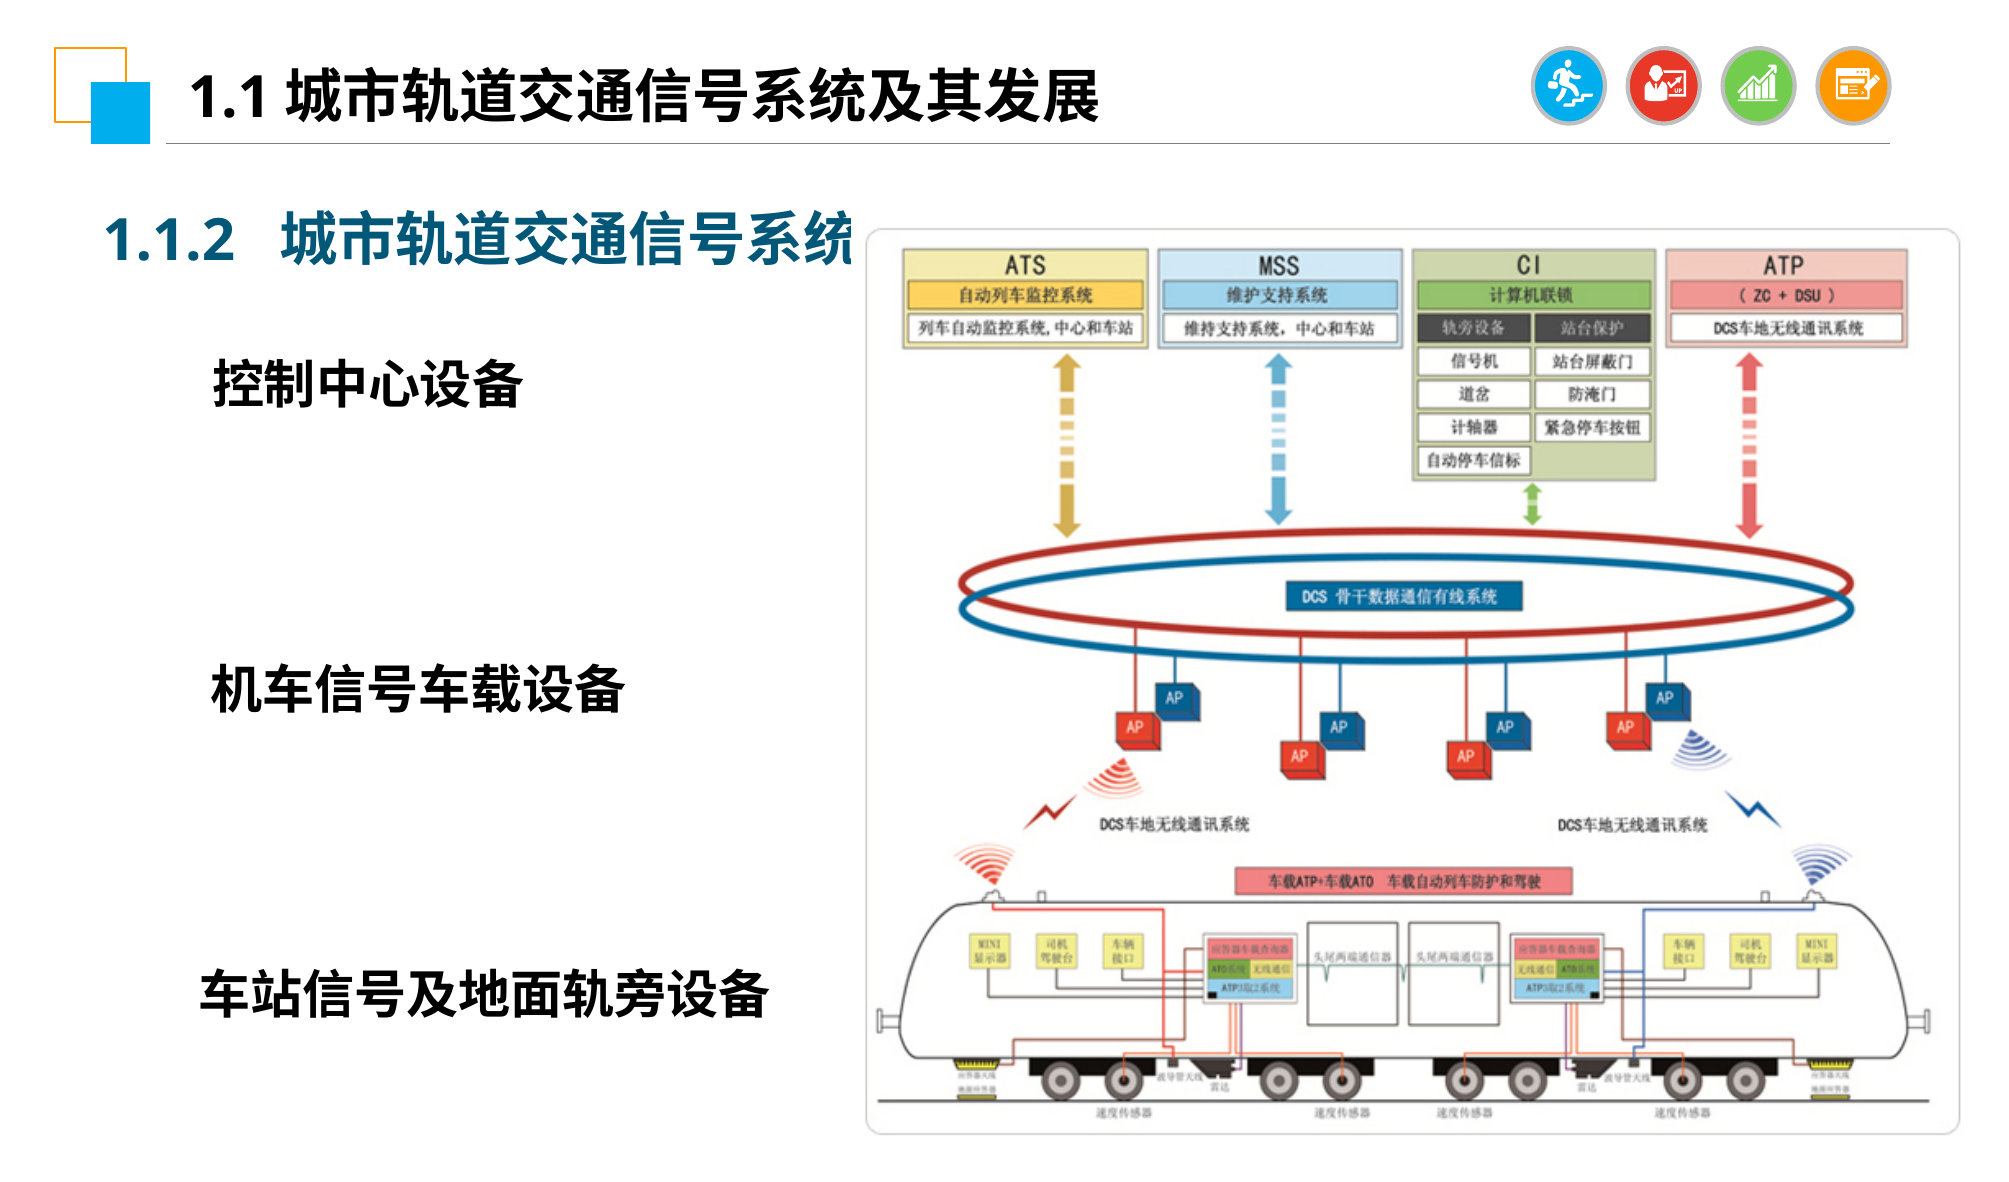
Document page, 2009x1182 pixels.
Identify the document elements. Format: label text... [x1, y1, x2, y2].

text_box 车站信号及地面轨旁设备 [183, 953, 805, 1032]
text_box 1.1.2 城市轨道交通信号系统 [81, 192, 883, 283]
text_box 1.1城市轨道交通信号系统及其发展 [173, 51, 1116, 137]
text_box 机车信号车载设备 [195, 649, 711, 727]
picture [851, 215, 1977, 1142]
text_box 控制中心设备 [197, 344, 540, 422]
